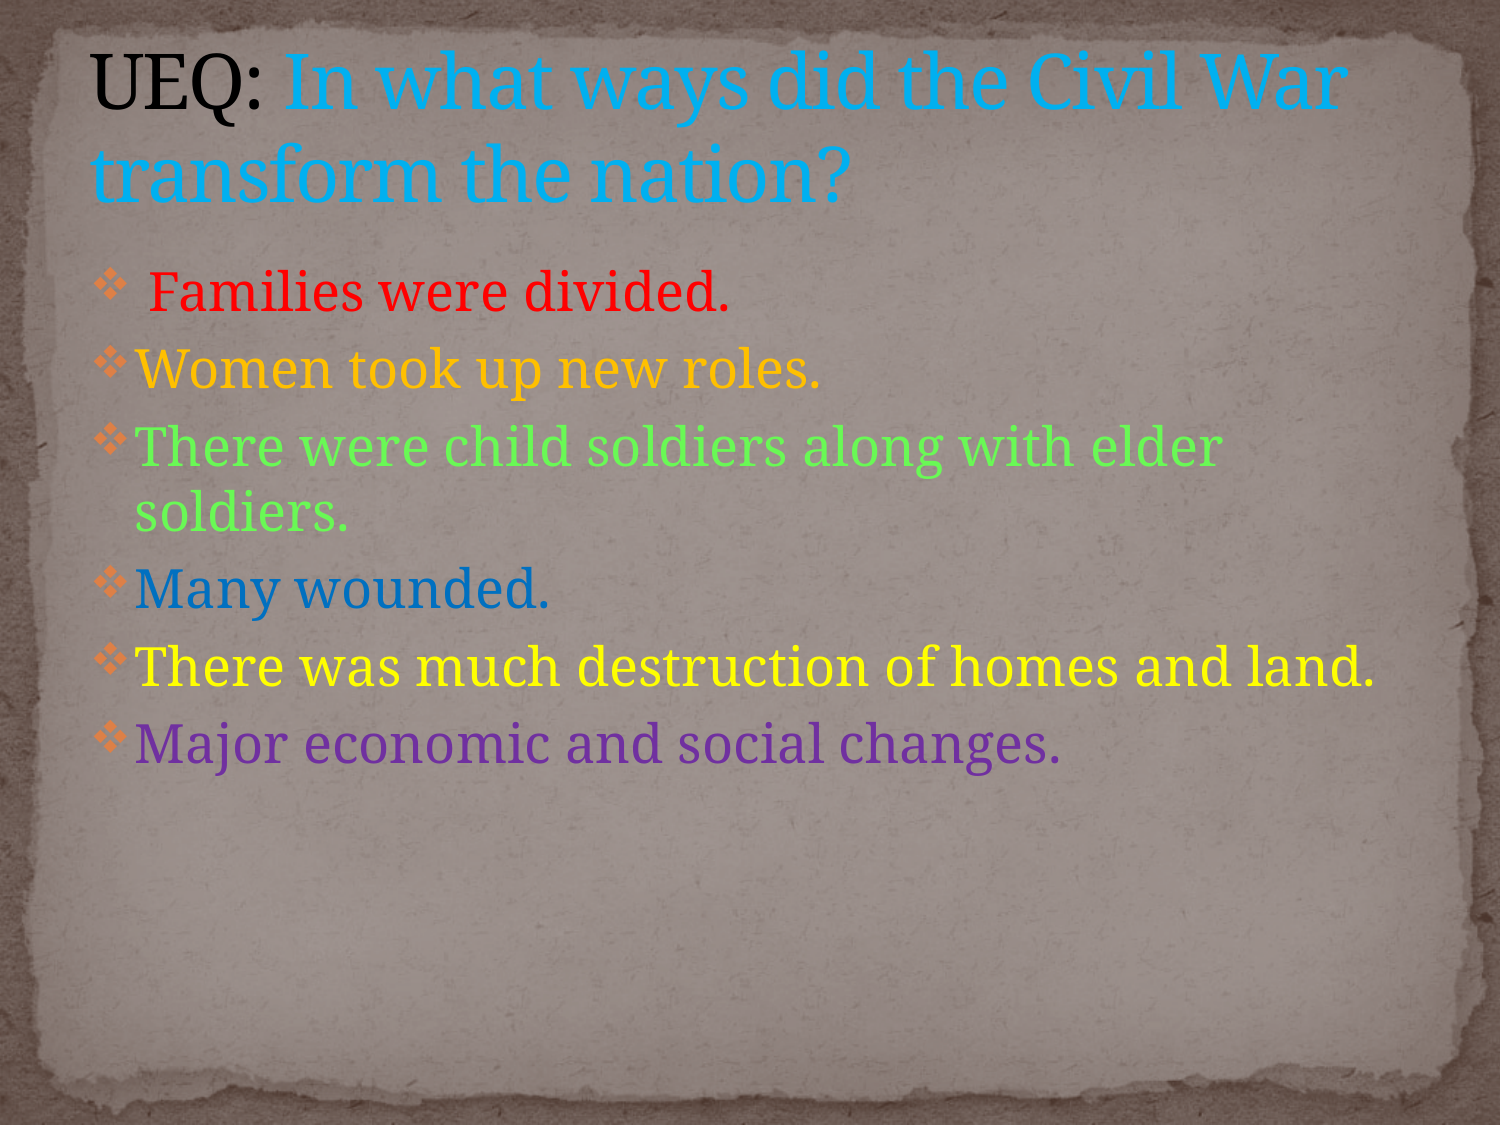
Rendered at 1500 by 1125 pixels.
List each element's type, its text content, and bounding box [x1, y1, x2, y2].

title UEQ: In what ways did the Civil War transform the nation? [74, 24, 1425, 225]
list Families were divided. Women took up new roles. There were child soldiers along with elder soldiers. Many wounded. There was much destruction of homes and land. Major economic and social changes. [75, 249, 1425, 1000]
